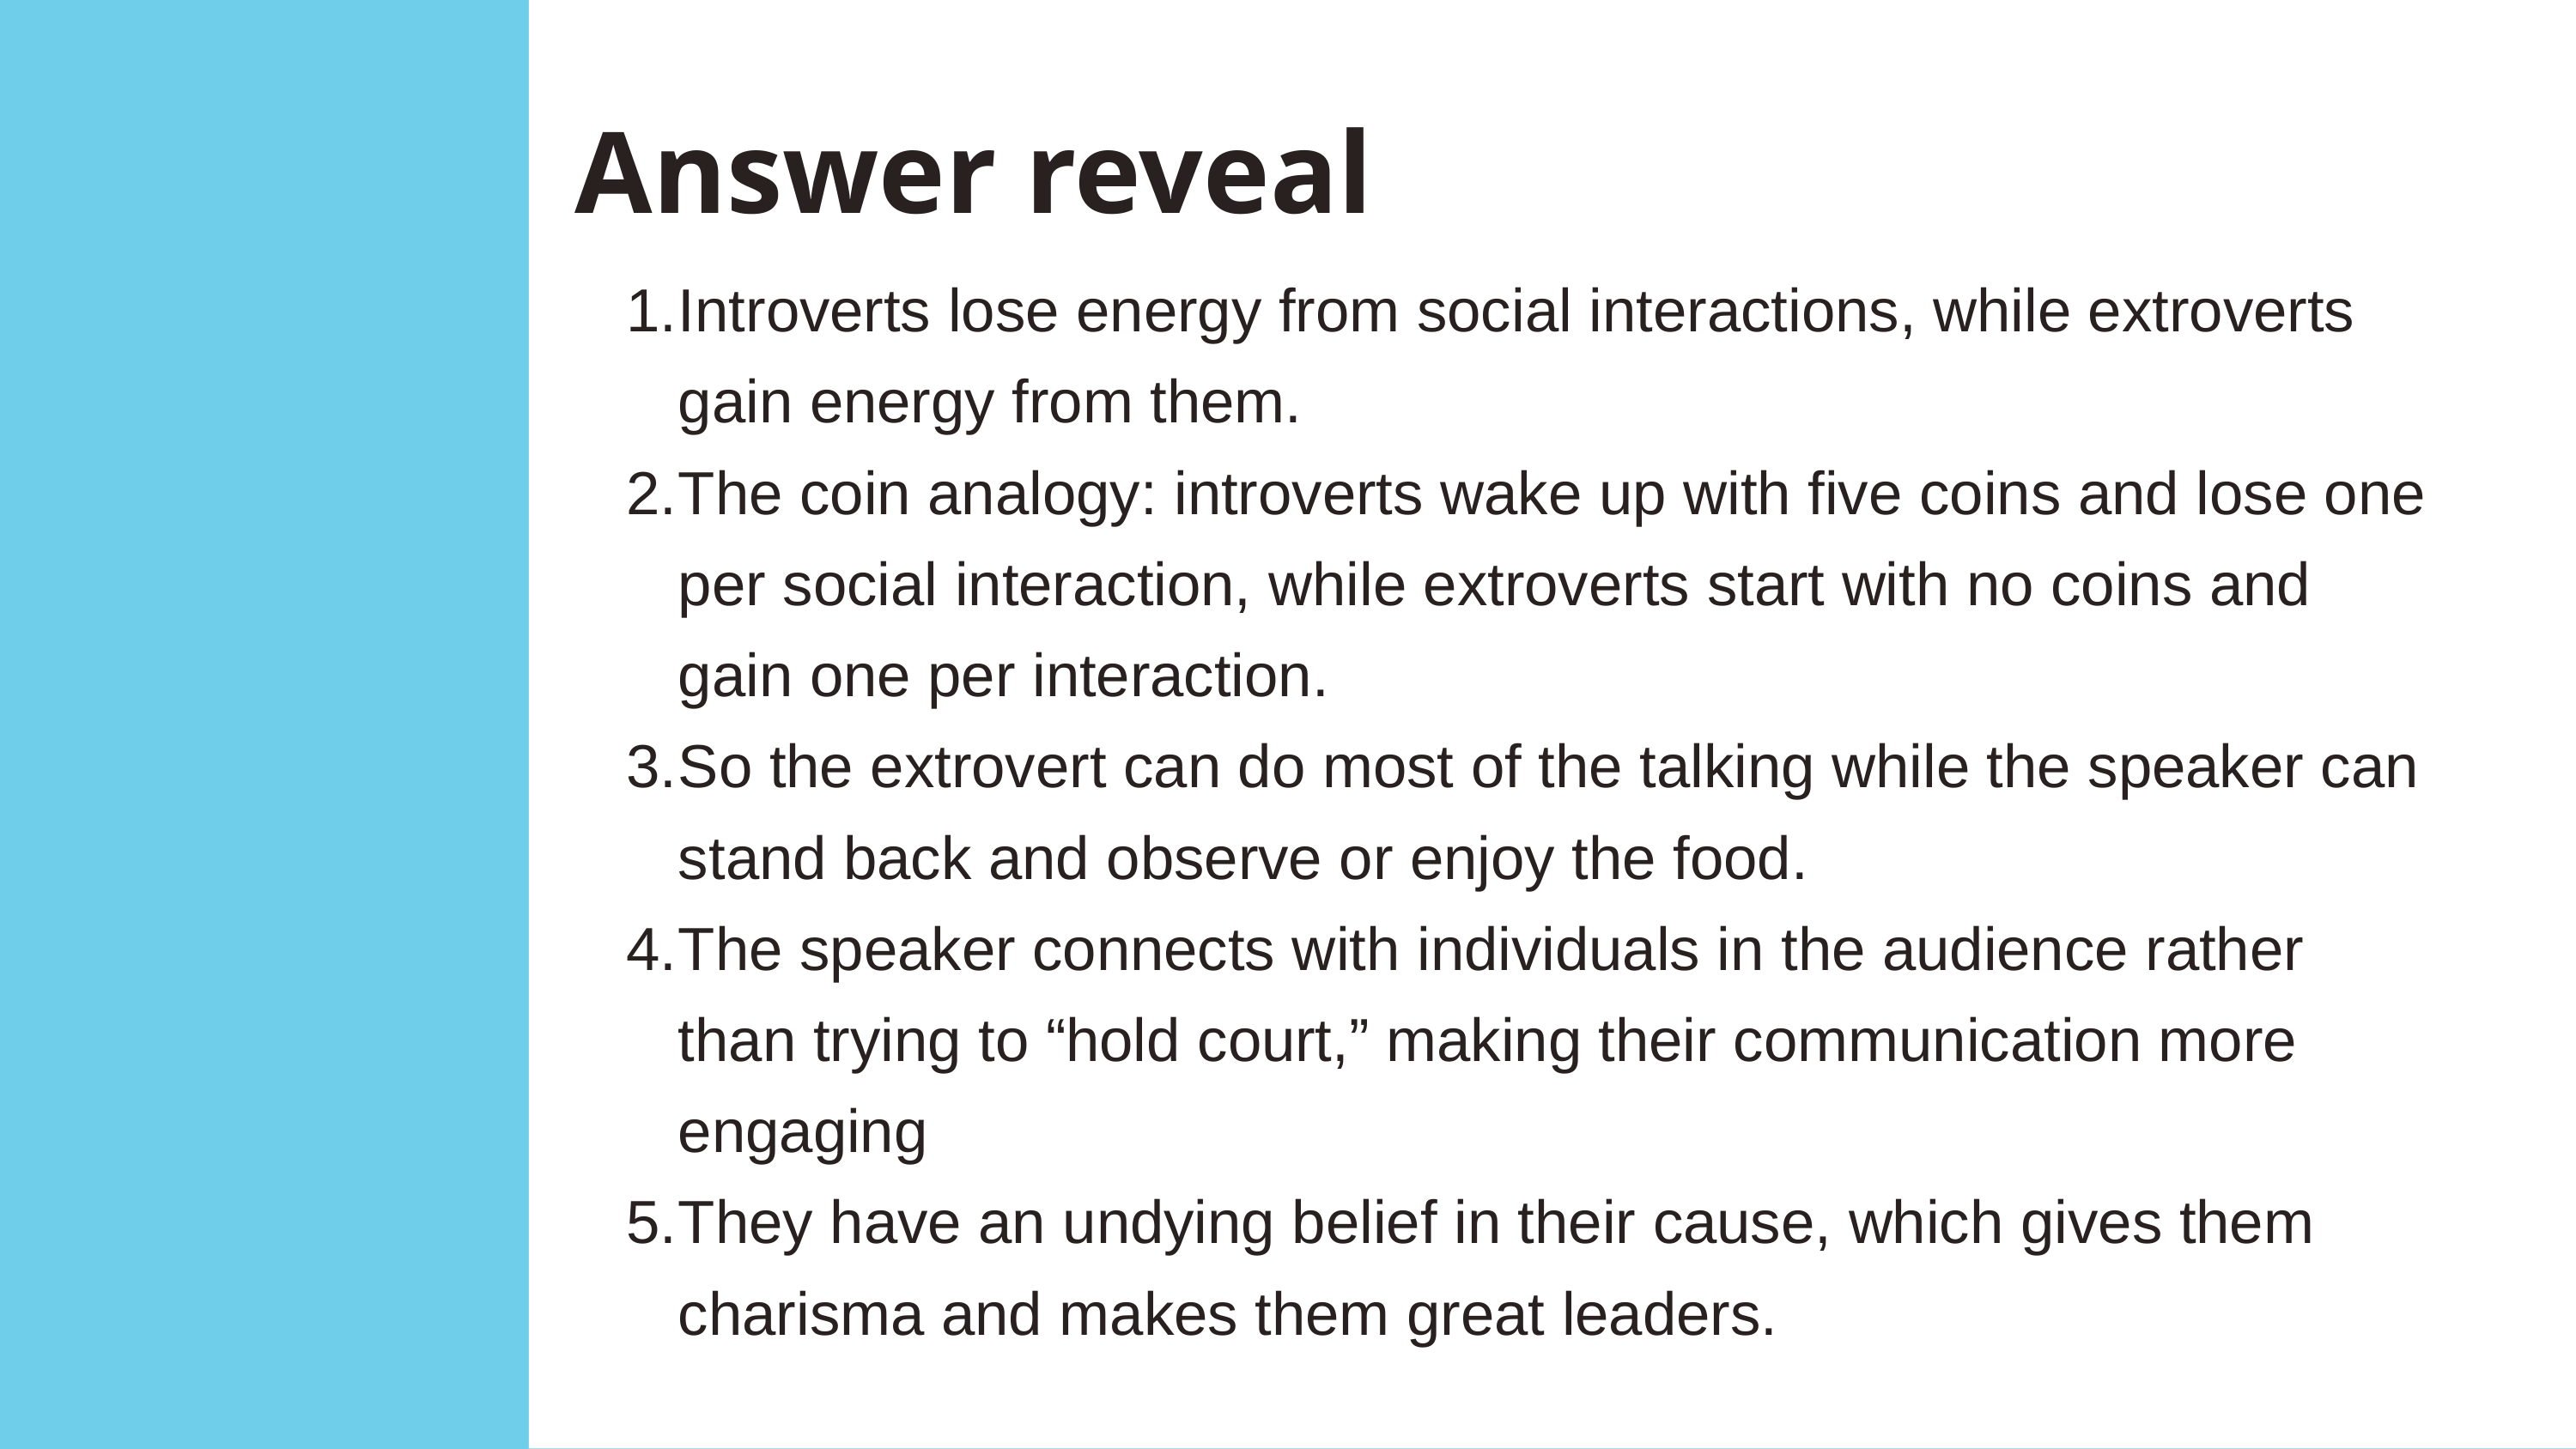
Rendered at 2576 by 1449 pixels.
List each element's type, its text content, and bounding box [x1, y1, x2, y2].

text_box Answer reveal [574, 77, 2432, 236]
text_box [528, 0, 2576, 1449]
text_box Introverts lose energy from social interactions, while extroverts gain energy from them. The coin analogy: introverts wake up with five coins and lose one per social interaction, while extroverts start with no coins and gain one per interaction. So the extrovert can do most of the talking while the speaker can stand back and observe or enjoy the food. The speaker connects with individuals in the audience rather than trying to “hold court,” making their communication more engaging They have an undying belief in their cause, which gives them charisma and makes them great leaders. [574, 252, 2432, 1348]
